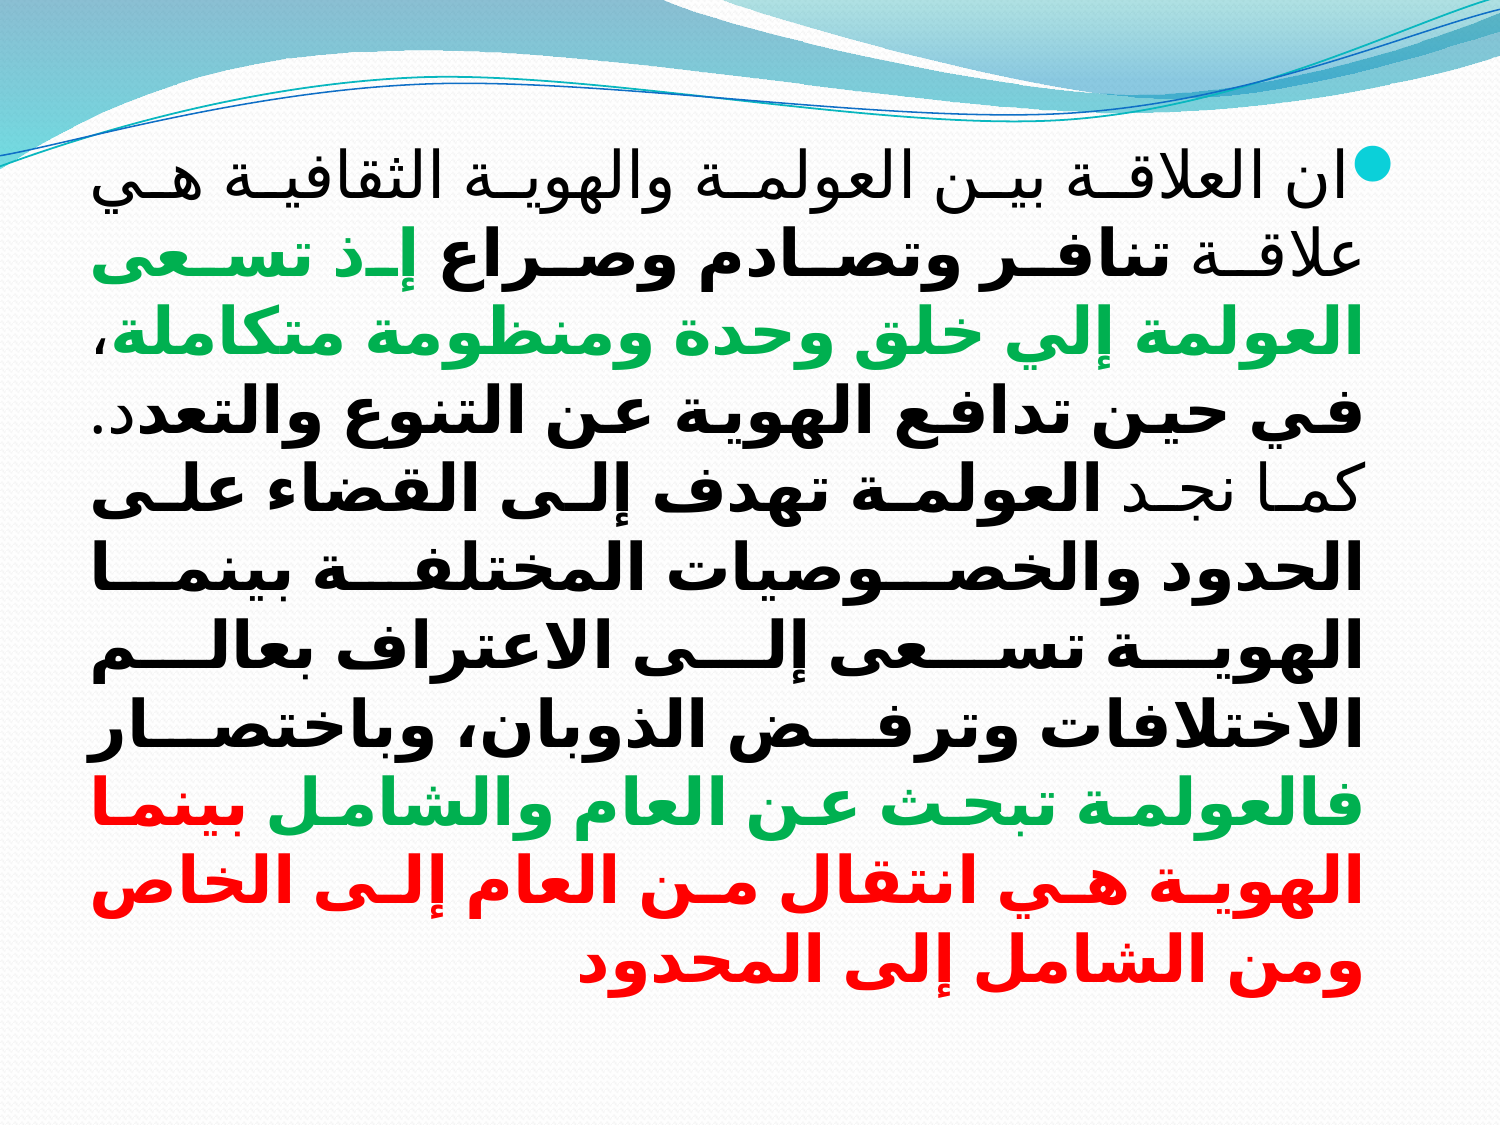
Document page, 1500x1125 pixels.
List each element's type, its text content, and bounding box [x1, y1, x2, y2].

list ان العلاقة بين العولمة والهوية الثقافية هي علاقة تنافر وتصادم وصراع إذ تسعى العولمة إلي خلق وحدة ومنظومة متكاملة، في حين تدافع الهوية عن التنوع والتعدد. كما نجد العولمة تهدف إلى القضاء على الحدود والخصوصيات المختلفة بينما الهوية تسعى إلى الاعتراف بعالم الاختلافات وترفض الذوبان، وباختصار فالعولمة تبحث عن العام والشامل بينما الهوية هي انتقال من العام إلى الخاص ومن الشامل إلى المحدود [75, 125, 1425, 1038]
